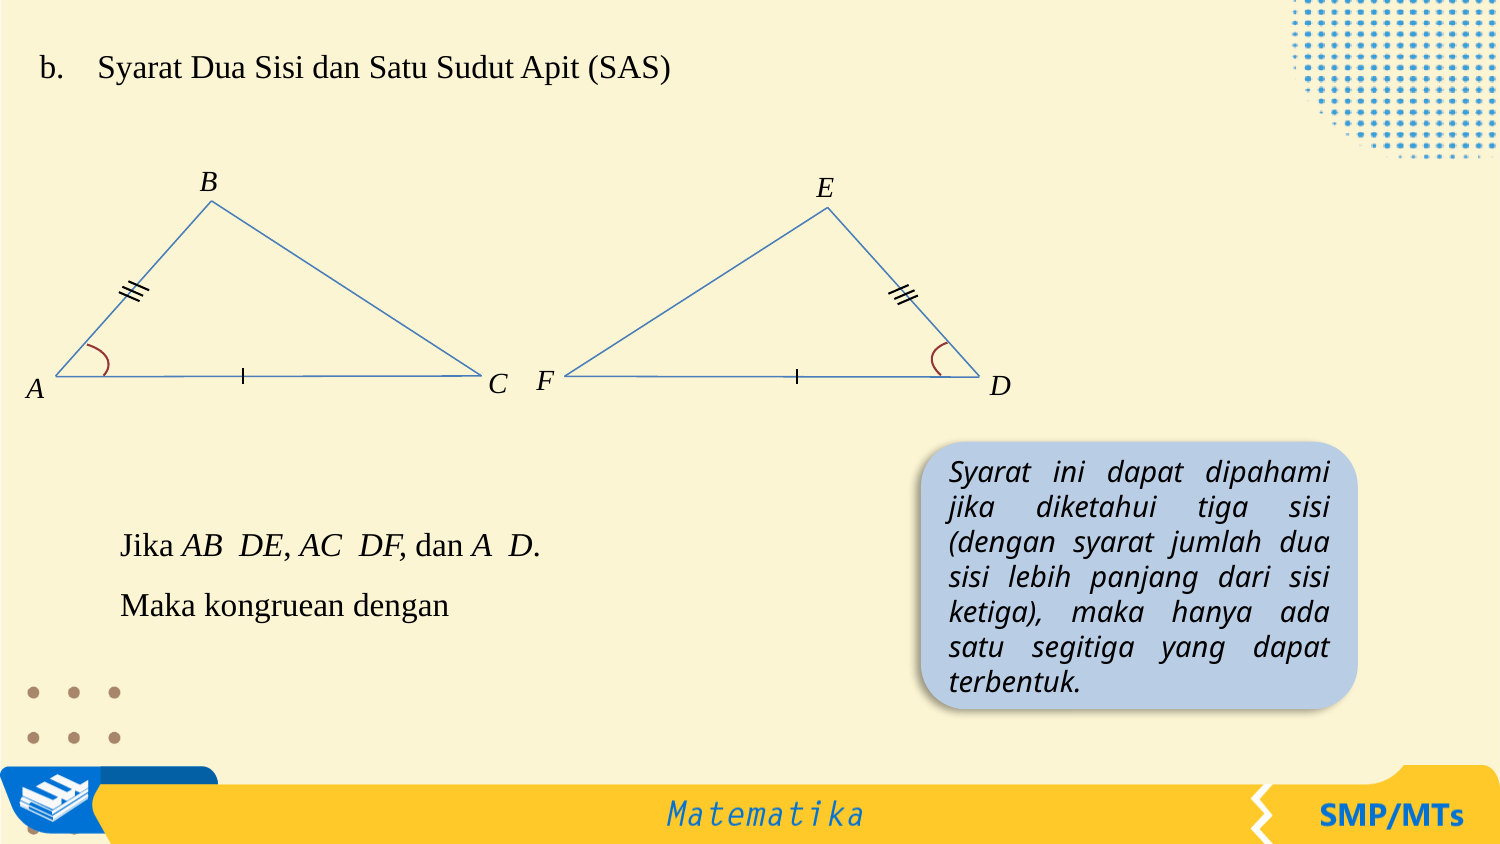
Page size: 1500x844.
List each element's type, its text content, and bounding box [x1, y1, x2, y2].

picture [0, 0, 1500, 844]
text_box Syarat ini dapat dipahami jika diketahui tiga sisi (dengan syarat jumlah dua sisi lebih panjang dari sisi ketiga), maka hanya ada satu segitiga yang dapat terbentuk. [918, 439, 1360, 712]
text_box b. Syarat Dua Sisi dan Satu Sudut Apit (SAS) [24, 18, 1326, 93]
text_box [14, 154, 519, 407]
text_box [525, 160, 1022, 402]
